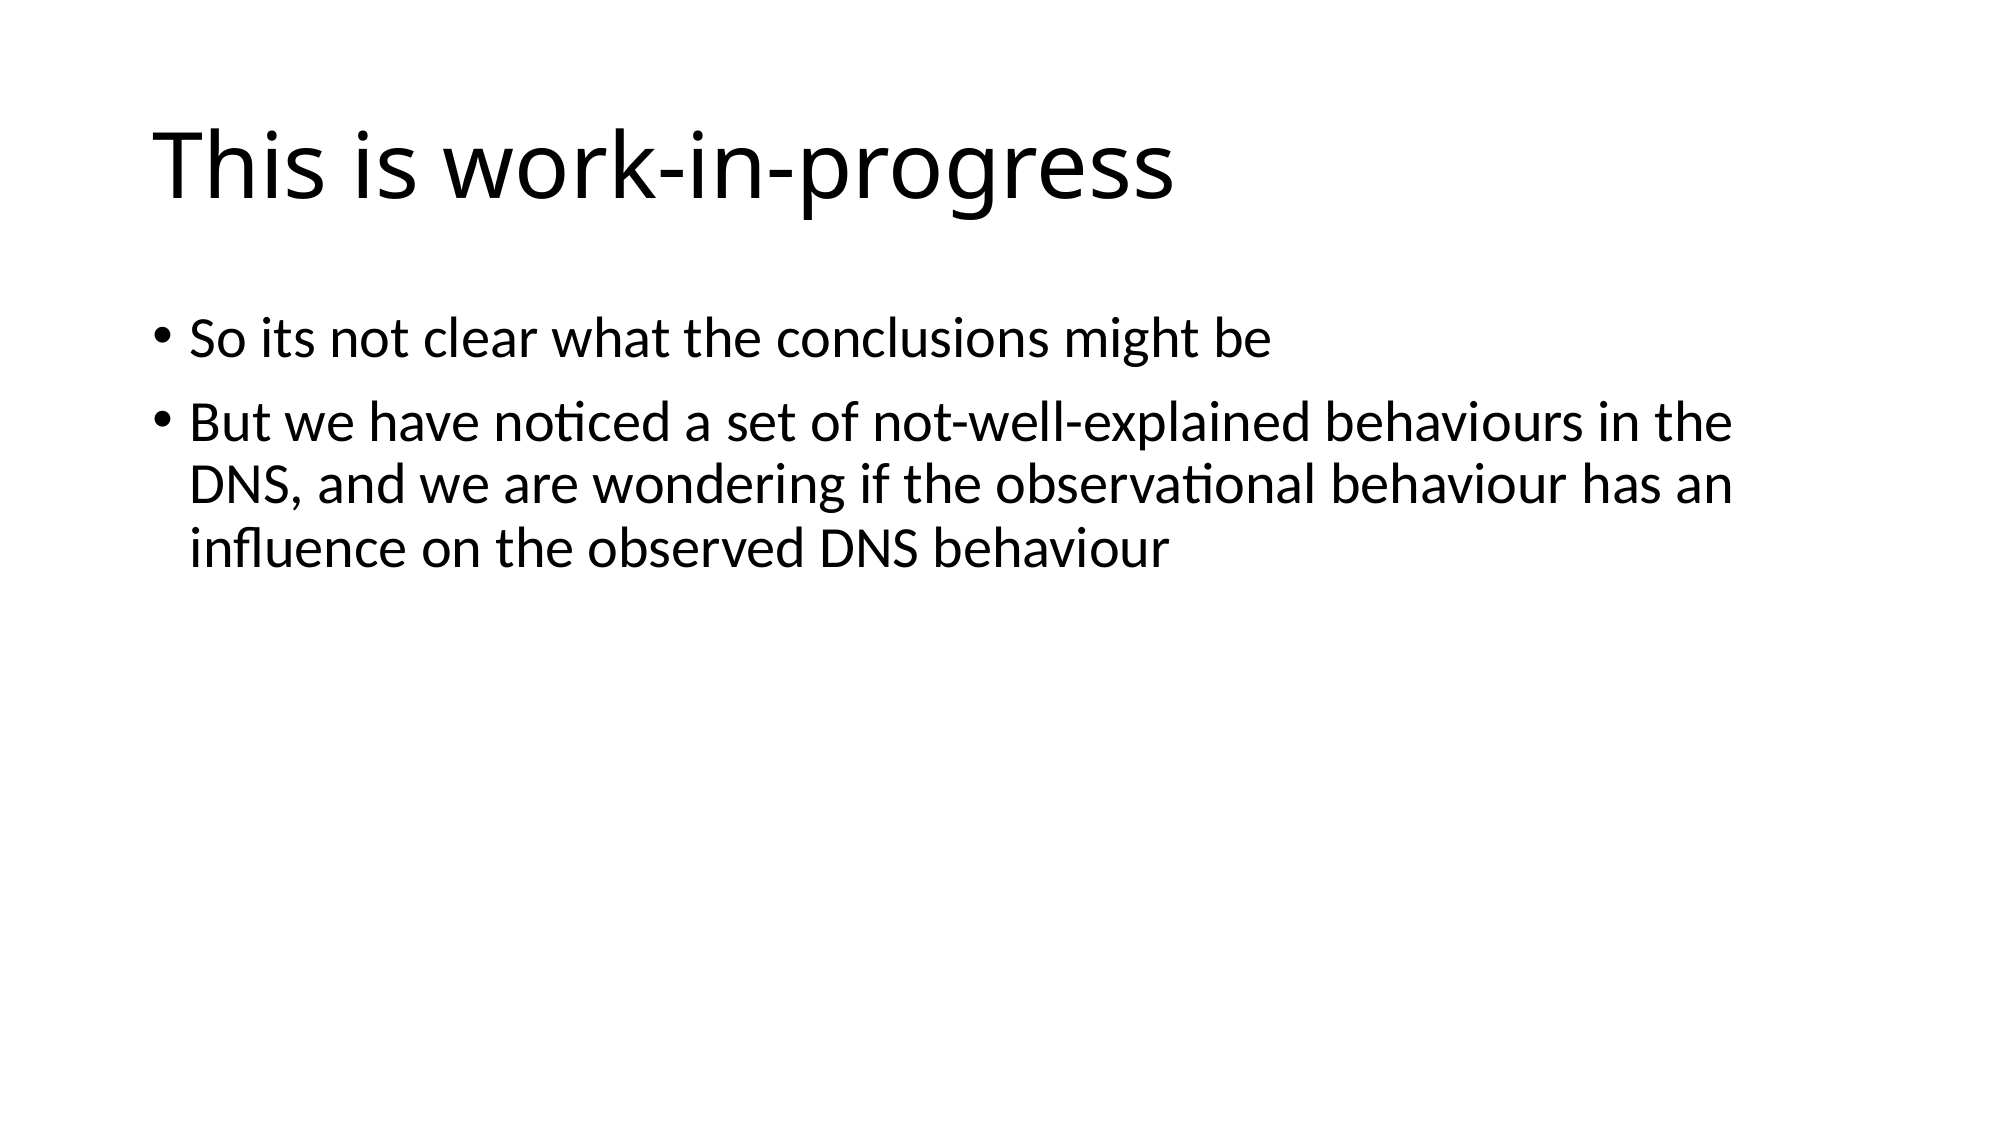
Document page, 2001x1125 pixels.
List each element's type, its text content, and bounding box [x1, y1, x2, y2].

title This is work-in-progress [137, 59, 1863, 278]
list So its not clear what the conclusions might be But we have noticed a set of not-well-explained behaviours in the DNS, and we are wondering if the observational behaviour has an influence on the observed DNS behaviour [137, 299, 1863, 1014]
